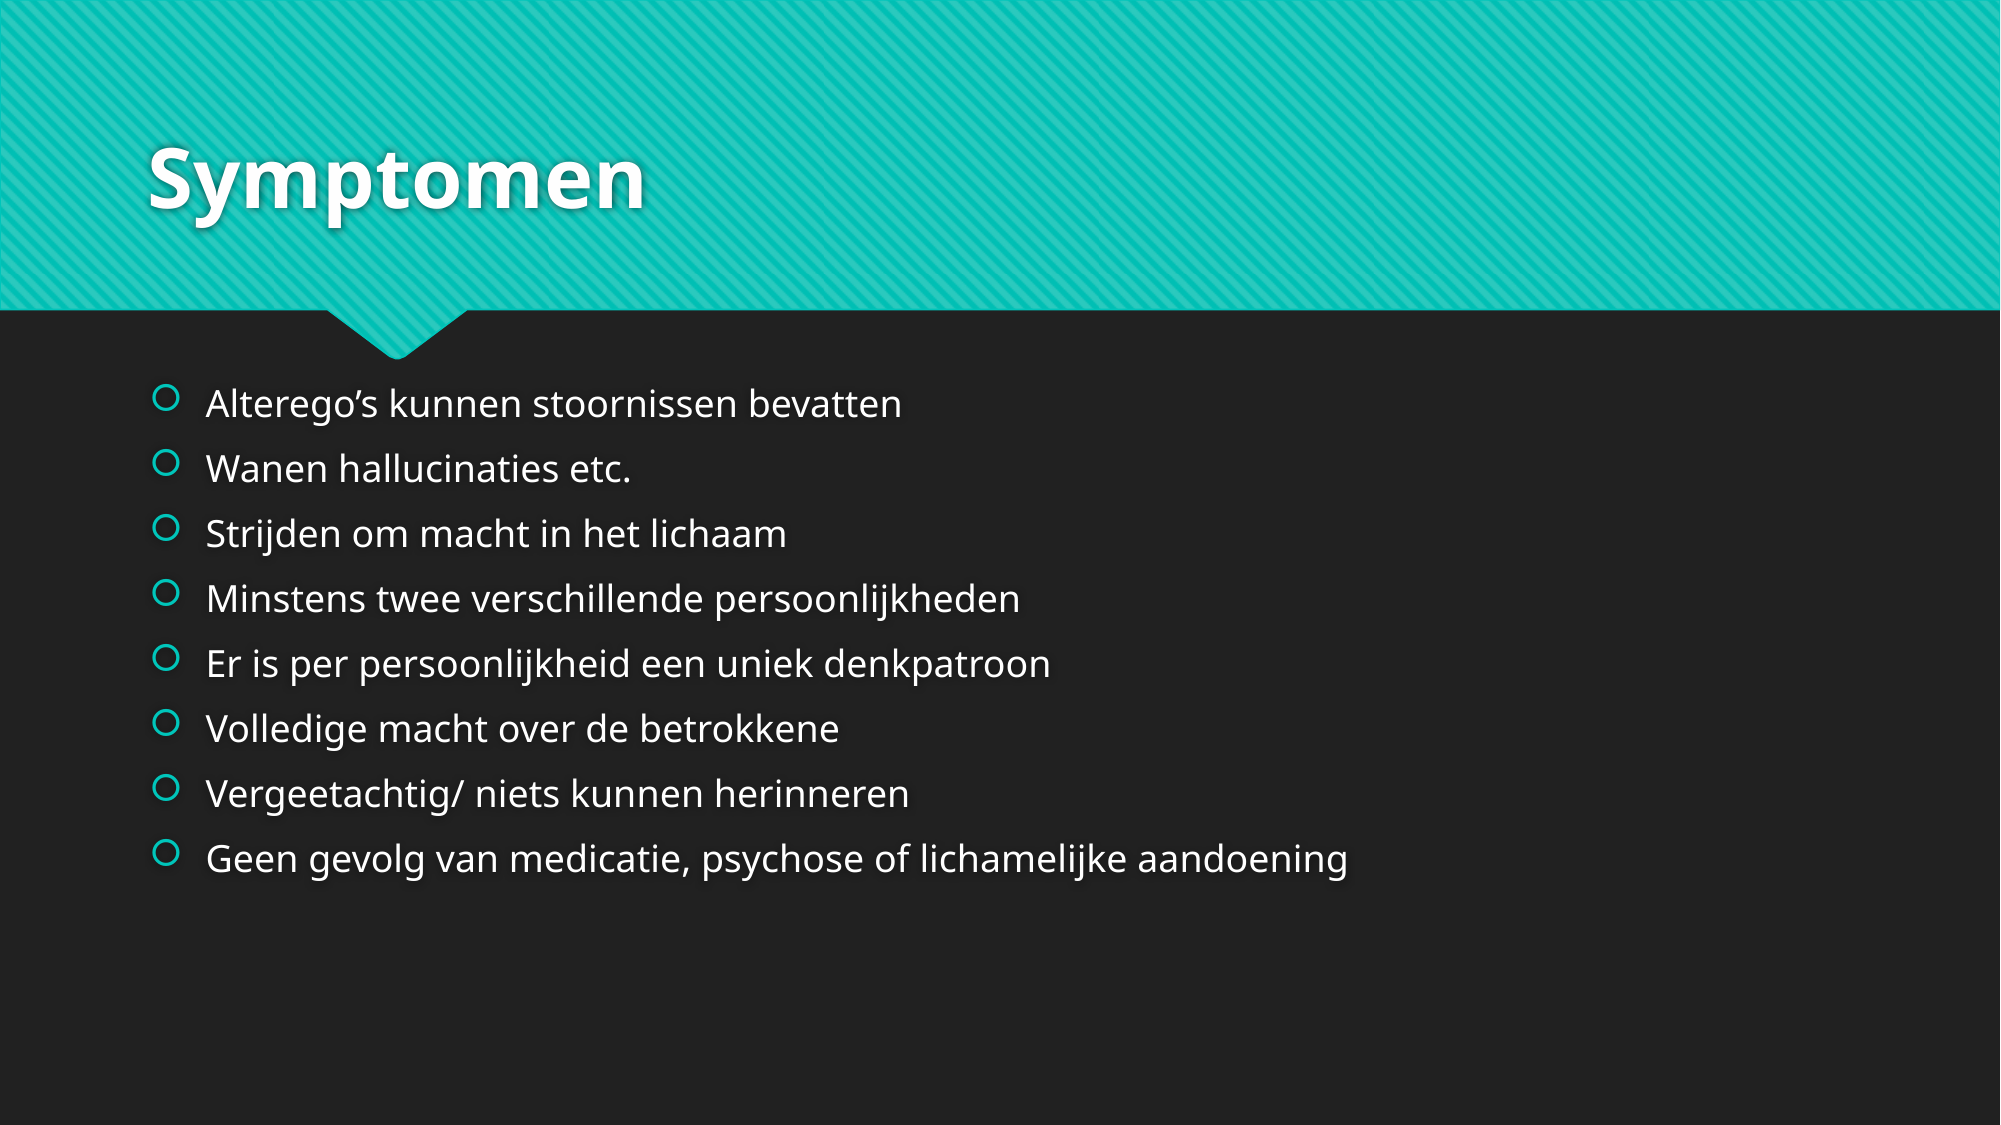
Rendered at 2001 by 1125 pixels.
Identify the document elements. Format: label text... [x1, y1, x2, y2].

title Symptomen [132, 73, 1868, 233]
list Alterego’s kunnen stoornissen bevatten Wanen hallucinaties etc. Strijden om macht in het lichaam Minstens twee verschillende persoonlijkheden Er is per persoonlijkheid een uniek denkpatroon Volledige macht over de betrokkene Vergeetachtig/ niets kunnen herinneren Geen gevolg van medicatie, psychose of lichamelijke aandoening [134, 364, 1866, 962]
